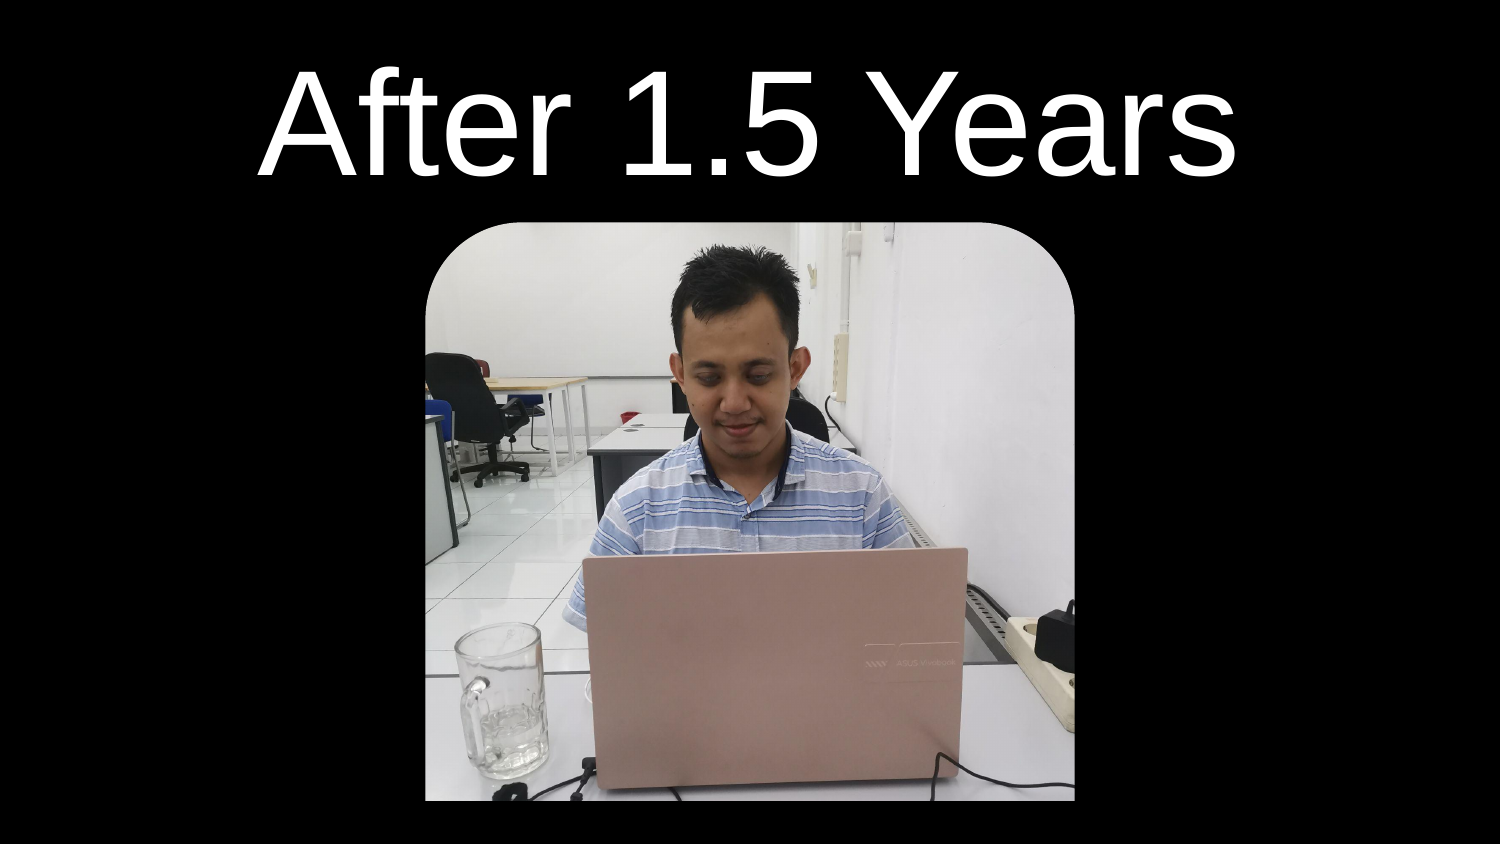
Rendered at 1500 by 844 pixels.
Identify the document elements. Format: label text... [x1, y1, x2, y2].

title After 1.5 Years [56, 36, 1444, 239]
picture [425, 222, 1075, 802]
